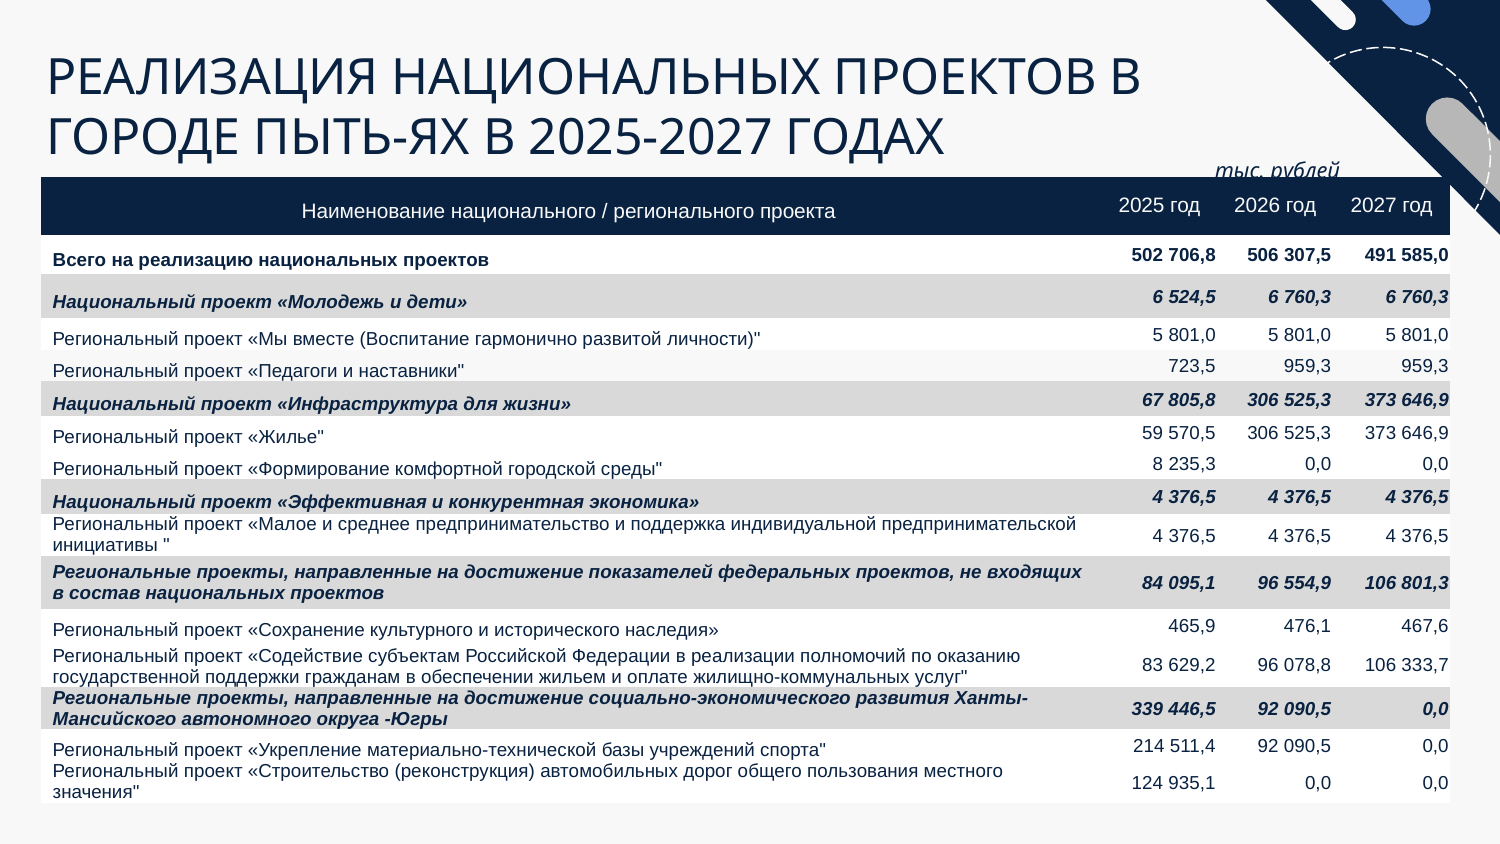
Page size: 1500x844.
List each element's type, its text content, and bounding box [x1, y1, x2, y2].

table_cell Региональный проект «Жилье" [41, 416, 1102, 448]
table_cell 106 333,7 [1333, 641, 1450, 687]
table_cell Региональный проект «Мы вместе (Воспитание гармонично развитой личности)" [41, 318, 1102, 350]
table_cell 0,0 [1333, 448, 1450, 479]
table_cell 506 307,5 [1217, 235, 1333, 274]
table_cell Региональный проект «Малое и среднее предпринимательство и поддержка индивидуальной предпринимательской инициативы " [41, 514, 1102, 556]
table_cell Национальный проект «Молодежь и дети» [41, 274, 1102, 318]
table_cell 723,5 [1102, 350, 1217, 381]
table_cell Всего на реализацию национальных проектов [41, 235, 1102, 274]
table_cell 5 801,0 [1102, 318, 1217, 350]
table_cell 0,0 [1217, 761, 1333, 803]
table_cell 373 646,9 [1333, 416, 1450, 448]
table_cell Региональные проекты, направленные на достижение показателей федеральных проектов, не входящих в состав национальных проектов [41, 556, 1102, 609]
table_header Наименование национального / регионального проекта [41, 177, 1102, 235]
table_cell 502 706,8 [1102, 235, 1217, 274]
table_cell 476,1 [1217, 609, 1333, 641]
table_cell 306 525,3 [1217, 381, 1333, 416]
table_cell 8 235,3 [1102, 448, 1217, 479]
table_cell 339 446,5 [1102, 687, 1217, 729]
table_cell 6 760,3 [1217, 274, 1333, 318]
text_box тыс. рублей [1199, 137, 1420, 177]
table_cell 6 524,5 [1102, 274, 1217, 318]
table_cell 124 935,1 [1102, 761, 1217, 803]
table_cell 0,0 [1217, 448, 1333, 479]
table_cell 959,3 [1333, 350, 1450, 381]
table_cell 67 805,8 [1102, 381, 1217, 416]
table_cell 106 801,3 [1333, 556, 1450, 609]
table_cell 0,0 [1333, 729, 1450, 761]
table_cell 84 095,1 [1102, 556, 1217, 609]
table_cell Региональный проект «Формирование комфортной городской среды" [41, 448, 1102, 479]
table_cell 4 376,5 [1333, 479, 1450, 514]
table_cell 4 376,5 [1217, 514, 1333, 556]
table_header 2025 год [1102, 177, 1217, 235]
table_cell Национальный проект «Инфраструктура для жизни» [41, 381, 1102, 416]
table_cell 0,0 [1333, 761, 1450, 803]
table_cell Региональный проект «Педагоги и наставники" [41, 350, 1102, 381]
table_cell Региональный проект «Сохранение культурного и исторического наследия» [41, 609, 1102, 641]
table_cell 467,6 [1333, 609, 1450, 641]
table_cell 4 376,5 [1333, 514, 1450, 556]
table_cell 5 801,0 [1217, 318, 1333, 350]
table_header 2027 год [1333, 177, 1450, 235]
table_cell 6 760,3 [1333, 274, 1450, 318]
table_cell 465,9 [1102, 609, 1217, 641]
table_cell 96 078,8 [1217, 641, 1333, 687]
table_cell 96 554,9 [1217, 556, 1333, 609]
table_cell 373 646,9 [1333, 381, 1450, 416]
table_cell 491 585,0 [1333, 235, 1450, 274]
table_cell Региональные проекты, направленные на достижение социально-экономического развития Ханты-Мансийского автономного округа -Югры [41, 687, 1102, 729]
table_cell 306 525,3 [1217, 416, 1333, 448]
table_cell 4 376,5 [1217, 479, 1333, 514]
table_header 2026 год [1217, 177, 1333, 235]
table_cell 83 629,2 [1102, 641, 1217, 687]
table_cell Региональный проект «Строительство (реконструкция) автомобильных дорог общего пользования местного значения" [41, 761, 1102, 803]
table_cell Национальный проект «Эффективная и конкурентная экономика» [41, 479, 1102, 514]
table_cell 4 376,5 [1102, 514, 1217, 556]
table_cell Региональный проект «Укрепление материально-технической базы учреждений спорта" [41, 729, 1102, 761]
table_cell Региональный проект «Содействие субъектам Российской Федерации в реализации полномочий по оказанию государственной поддержки гражданам в обеспечении жильем и оплате жилищно-коммунальных услуг" [41, 641, 1102, 687]
table_cell 92 090,5 [1217, 729, 1333, 761]
table_cell 214 511,4 [1102, 729, 1217, 761]
table_cell 4 376,5 [1102, 479, 1217, 514]
table_cell 59 570,5 [1102, 416, 1217, 448]
table_cell 92 090,5 [1217, 687, 1333, 729]
table_cell 0,0 [1333, 687, 1450, 729]
title РЕАЛИЗАЦИЯ НАЦИОНАЛЬНЫХ ПРОЕКТОВ В ГОРОДЕ ПЫТЬ-ЯХ В 2025-2027 ГОДАХ [31, 29, 1295, 165]
table_cell 959,3 [1217, 350, 1333, 381]
table_cell 5 801,0 [1333, 318, 1450, 350]
